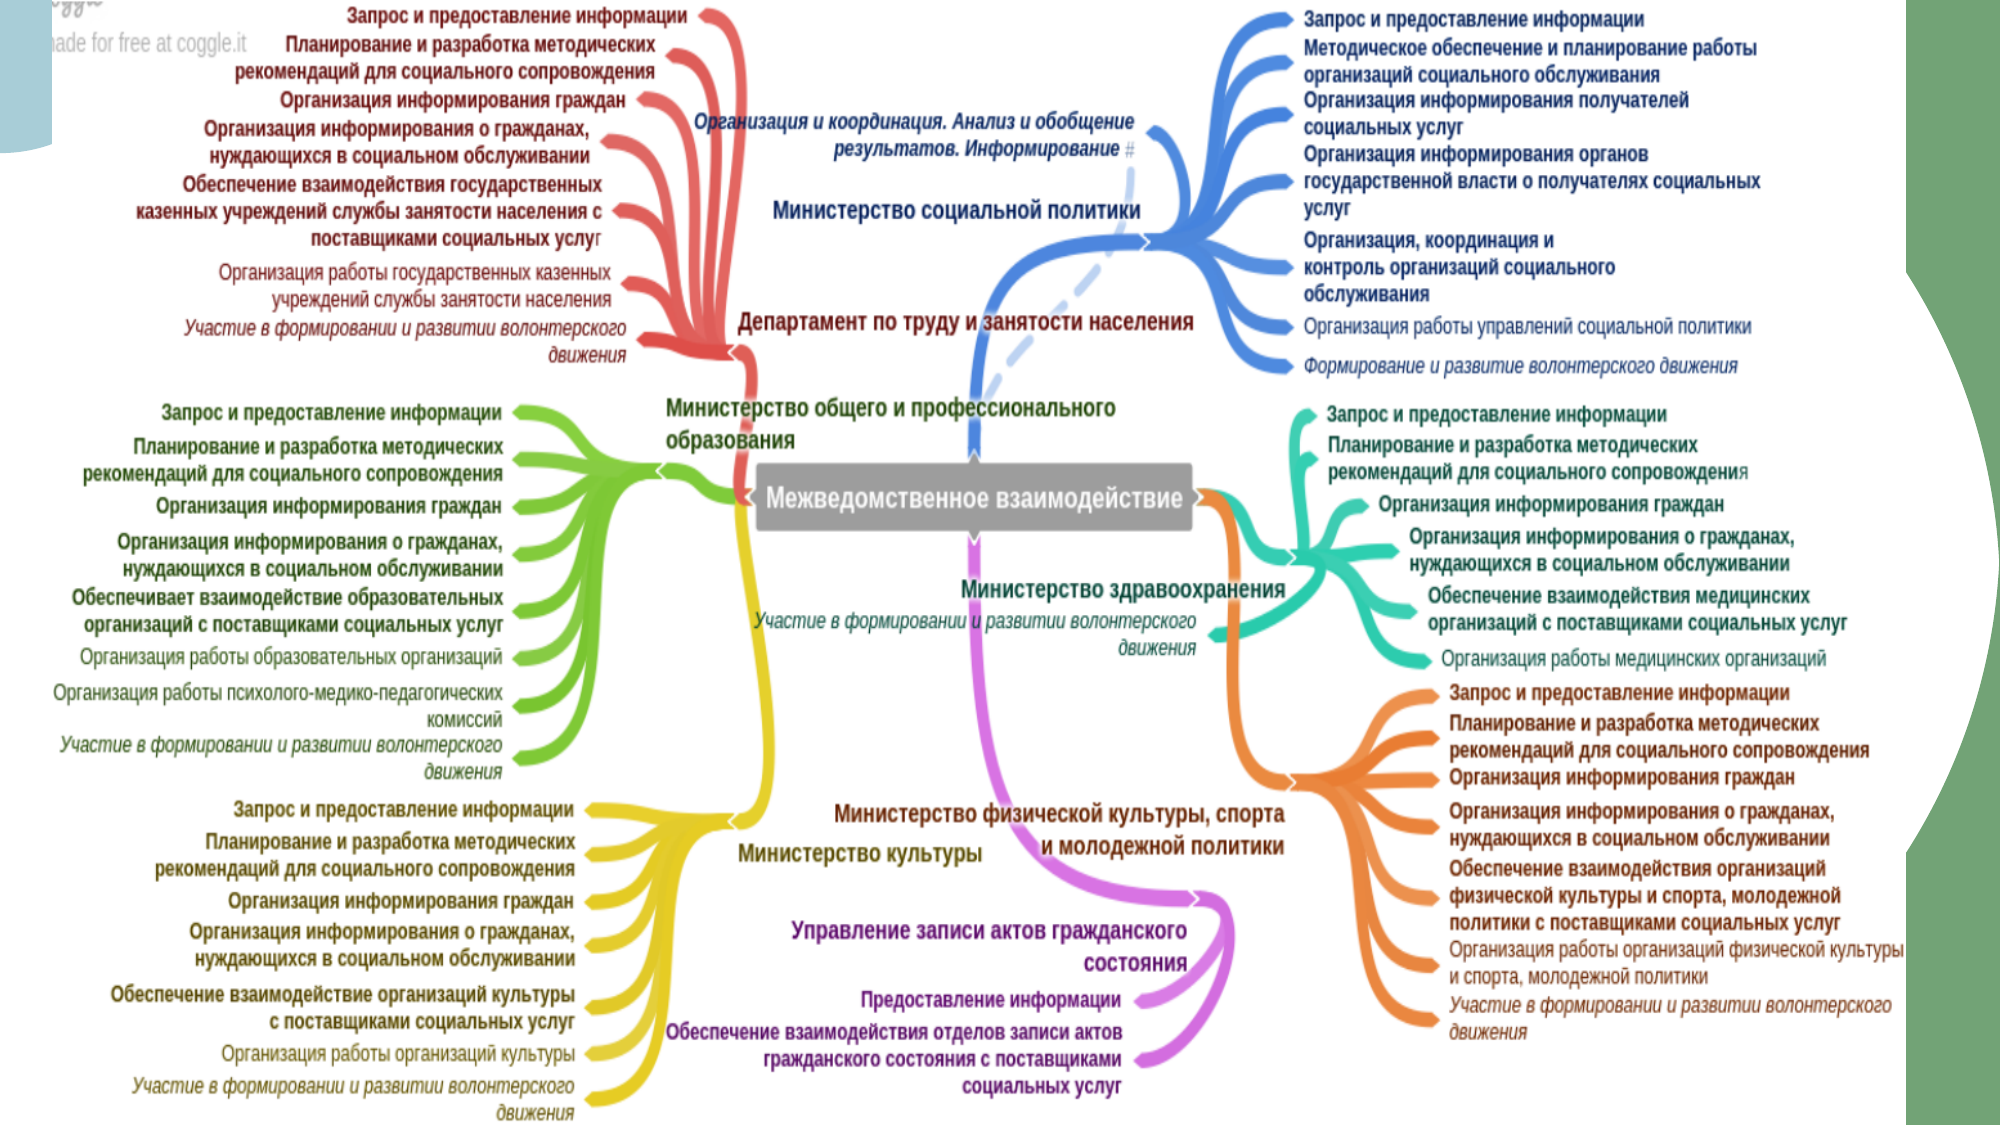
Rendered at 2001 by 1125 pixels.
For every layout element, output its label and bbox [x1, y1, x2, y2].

list [52, 0, 1906, 1125]
